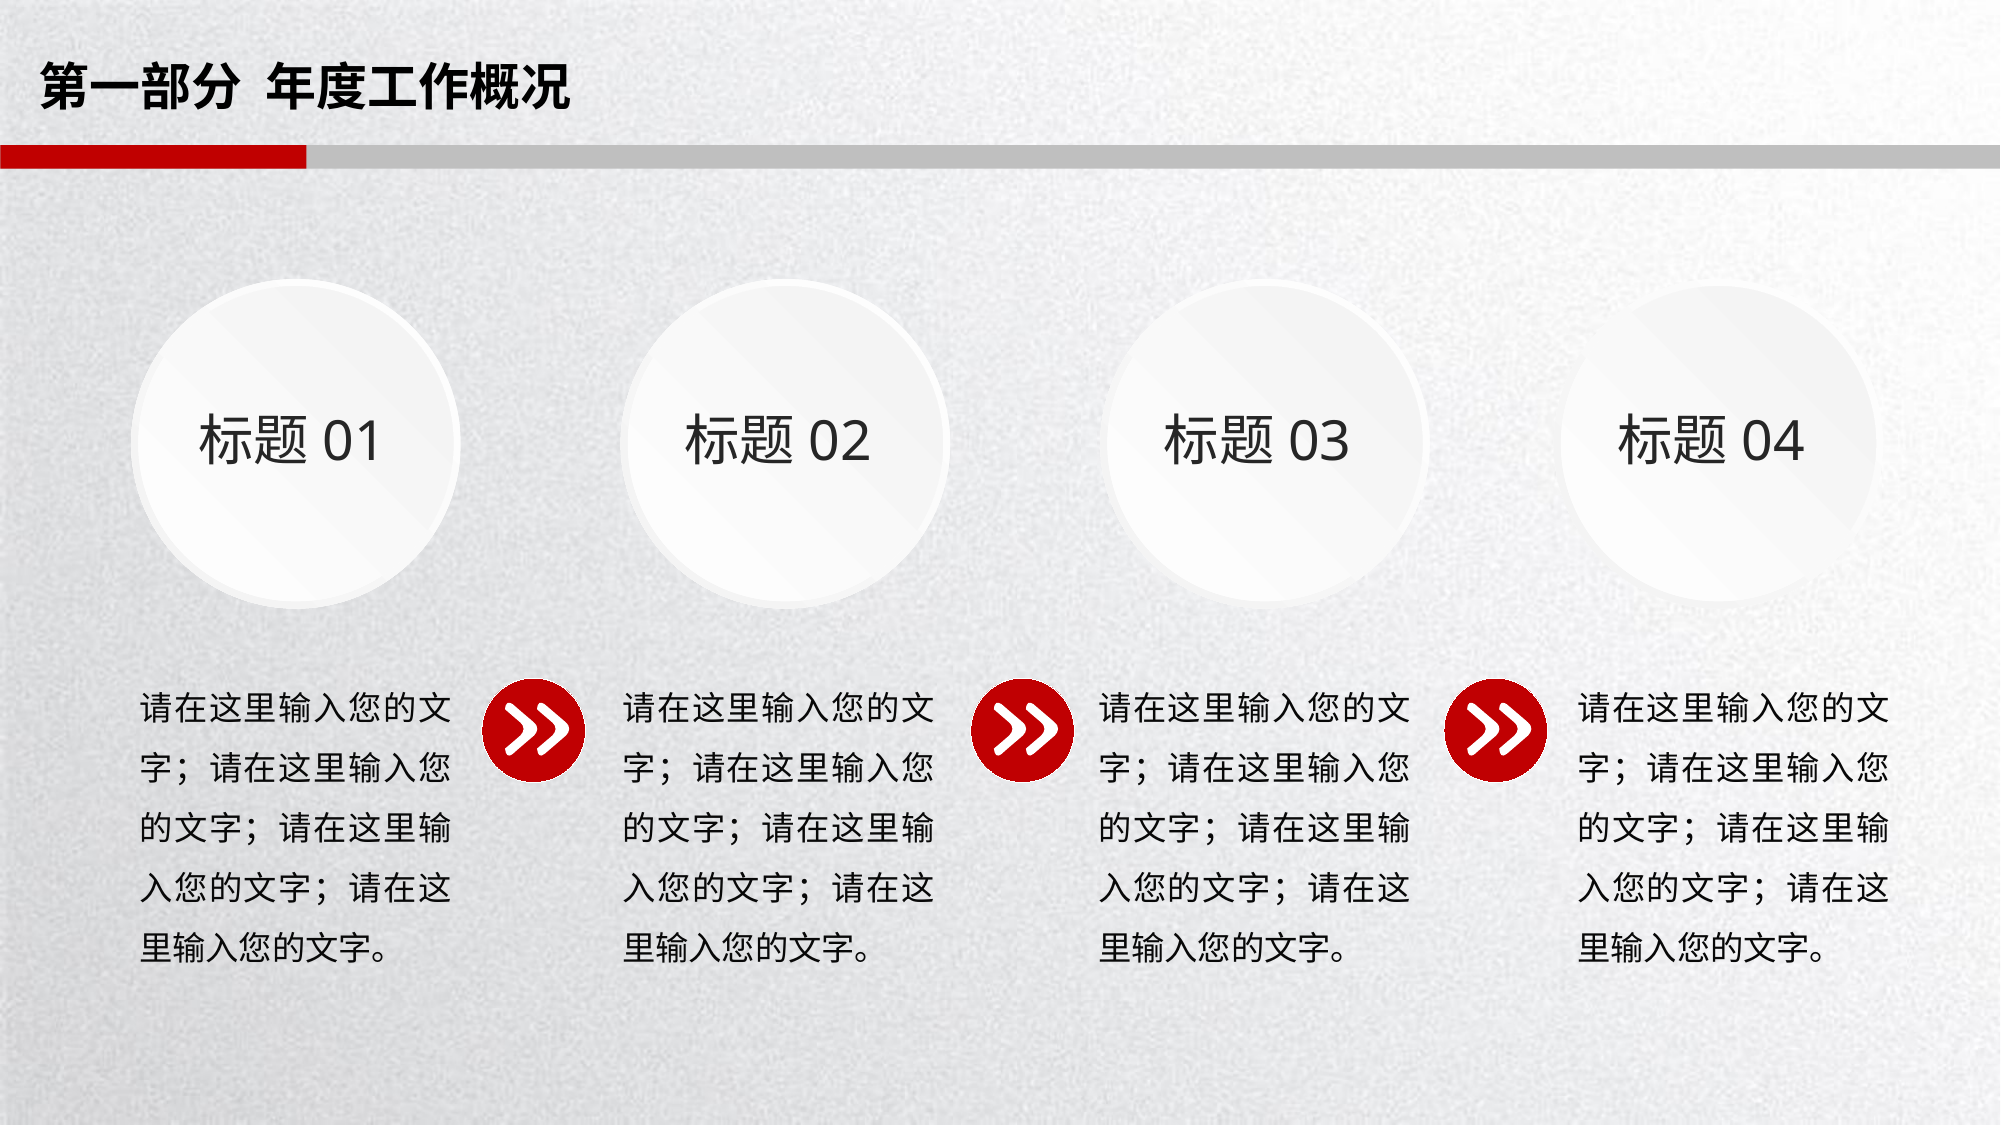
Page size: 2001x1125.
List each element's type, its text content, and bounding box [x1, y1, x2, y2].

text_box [1553, 278, 1884, 609]
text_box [1099, 278, 1430, 609]
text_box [970, 677, 1075, 783]
text_box 请在这里输入您的文字；请在这里输入您的文字；请在这里输入您的文字；请在这里输入您的文字。 [1083, 660, 1427, 975]
text_box 请在这里输入您的文字；请在这里输入您的文字；请在这里输入您的文字；请在这里输入您的文字。 [607, 660, 951, 975]
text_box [481, 677, 586, 783]
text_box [620, 278, 951, 609]
title 第一部分 年度工作概况 [23, 47, 1824, 124]
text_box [1443, 677, 1548, 783]
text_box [130, 278, 461, 609]
text_box 请在这里输入您的文字；请在这里输入您的文字；请在这里输入您的文字；请在这里输入您的文字。 [124, 660, 468, 975]
picture [0, 0, 2001, 1125]
text_box 请在这里输入您的文字；请在这里输入您的文字；请在这里输入您的文字；请在这里输入您的文字。 [1562, 660, 1906, 975]
